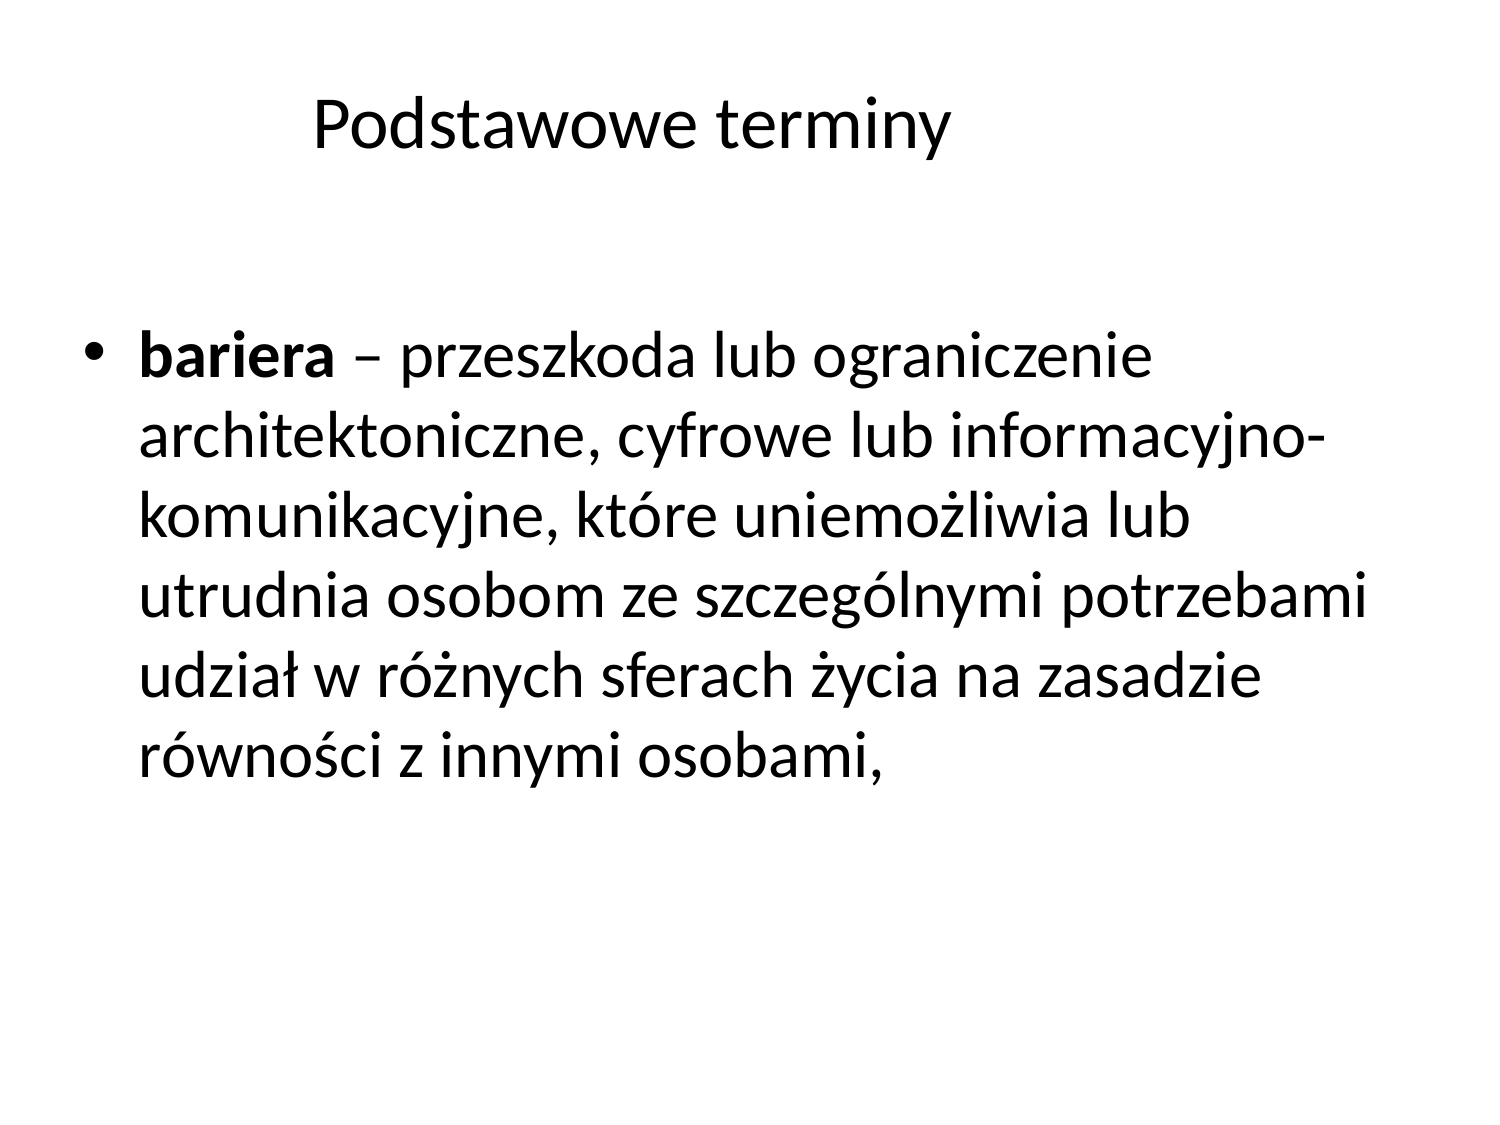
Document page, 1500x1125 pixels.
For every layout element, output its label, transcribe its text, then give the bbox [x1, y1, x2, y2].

title Podstawowe terminy [303, 52, 1500, 185]
list bariera – przeszkoda lub ograniczenie architektoniczne, cyfrowe lub informacyjno-komunikacyjne, które uniemożliwia lub utrudnia osobom ze szczególnymi potrzebami udział w różnych sferach życia na zasadzie równości z innymi osobami, [74, 302, 1426, 1111]
